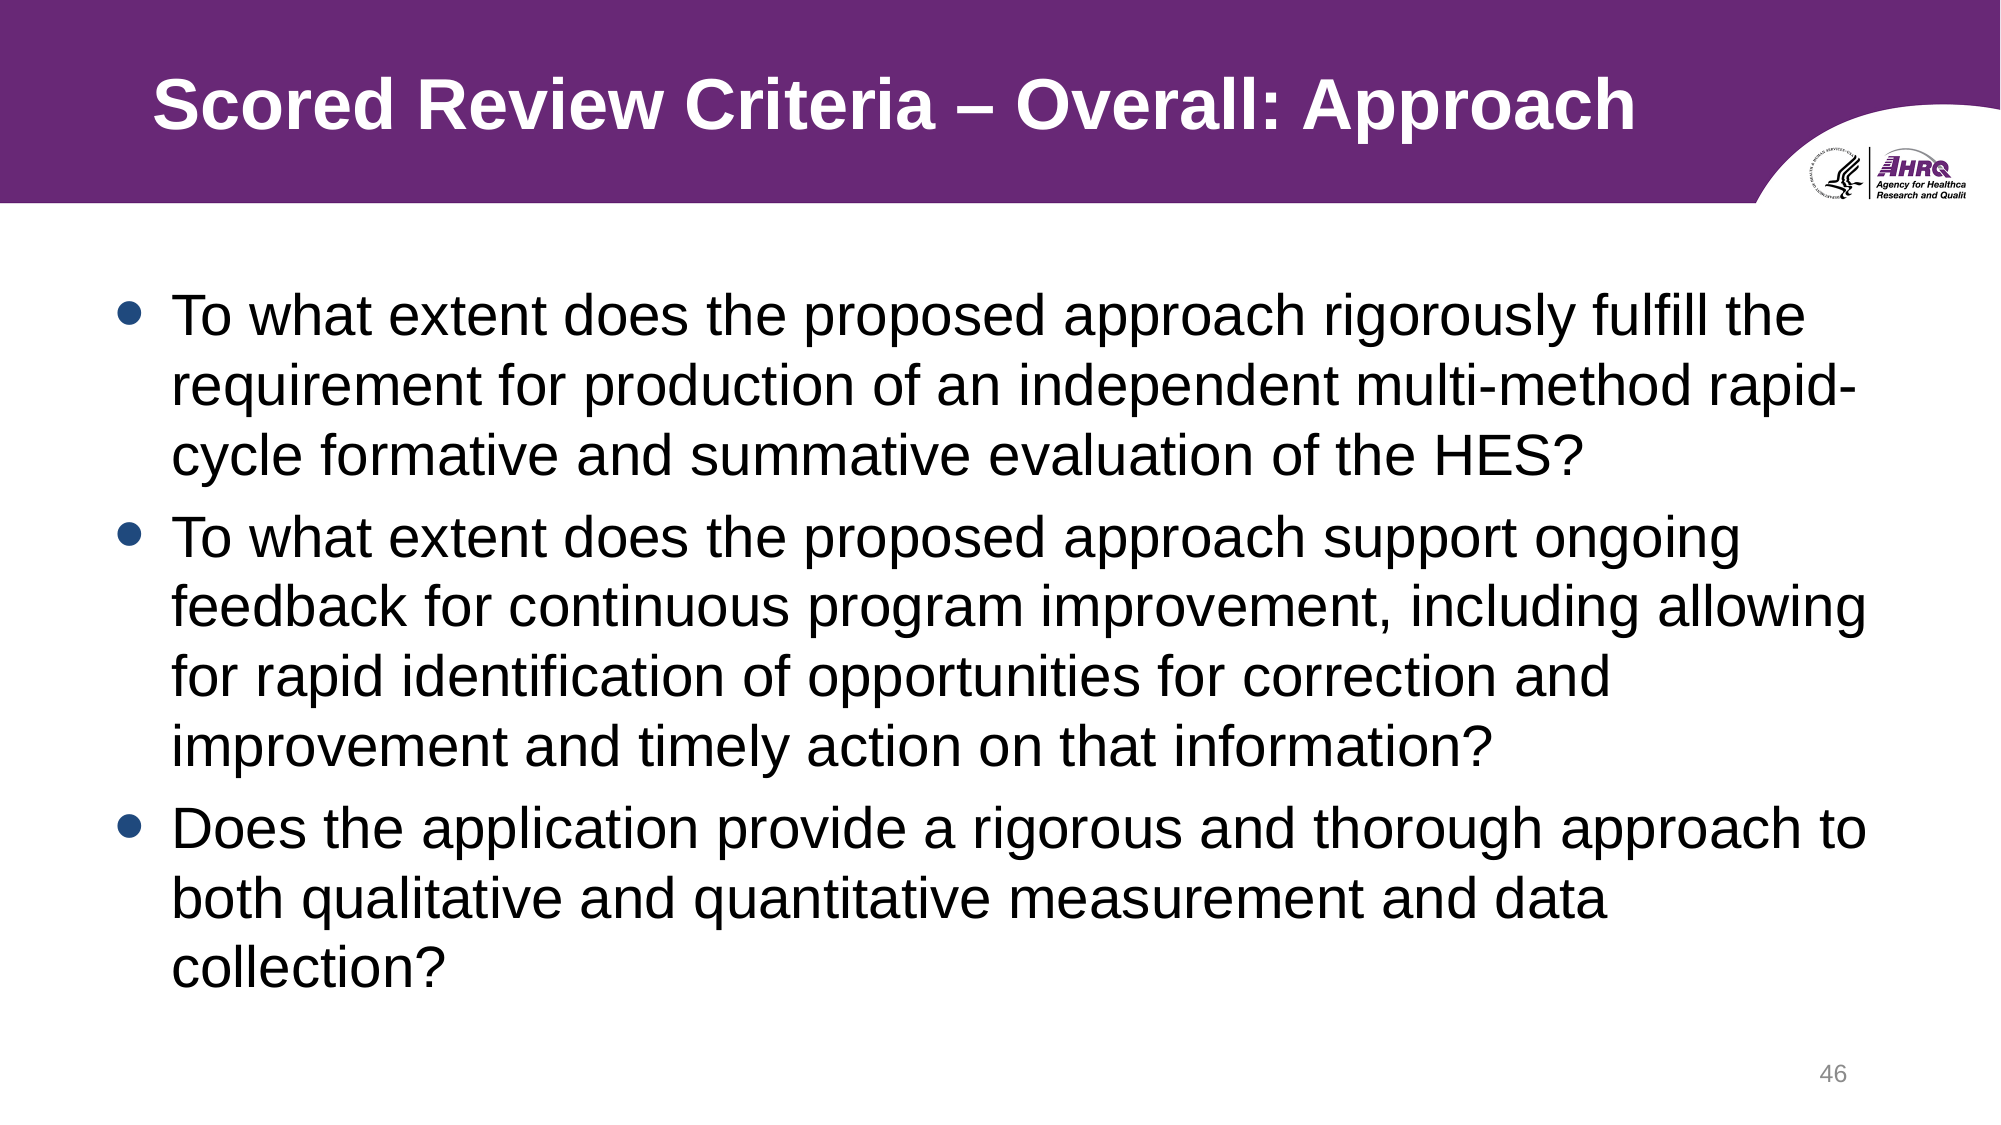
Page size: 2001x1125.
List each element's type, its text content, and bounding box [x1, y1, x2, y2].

slide_number 46 [1412, 1042, 1863, 1103]
picture [0, 0, 2001, 1125]
title Scored Review Criteria – Overall: Approach [64, 50, 1725, 152]
list To what extent does the proposed approach rigorously fulfill the requirement for production of an independent multi-method rapid-cycle formative and summative evaluation of the HES? To what extent does the proposed approach support ongoing feedback for continuous program improvement, including allowing for rapid identification of opportunities for correction and improvement and timely action on that information? Does the application provide a rigorous and thorough approach to both qualitative and quantitative measurement and data collection? [99, 270, 1900, 1013]
